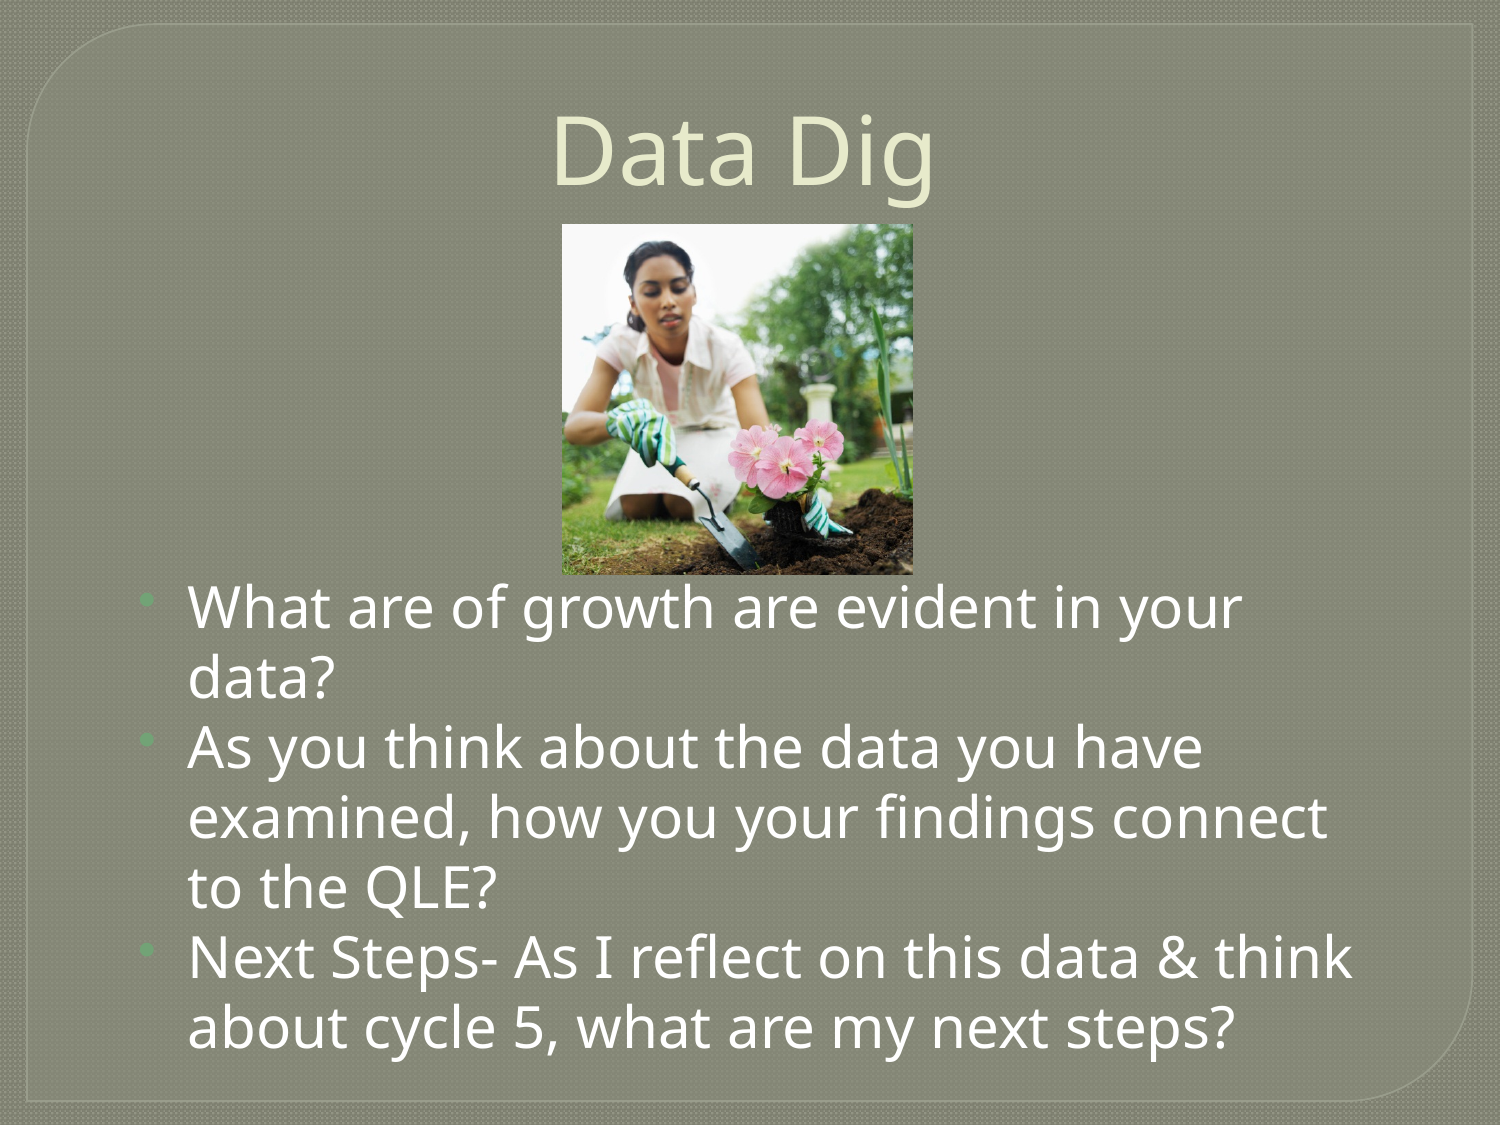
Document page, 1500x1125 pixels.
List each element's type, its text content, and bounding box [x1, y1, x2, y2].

title Data Dig [24, 37, 1463, 213]
list What are of growth are evident in your data? As you think about the data you have examined, how you your findings connect to the QLE? Next Steps- As I reflect on this data & think about cycle 5, what are my next steps? [125, 562, 1413, 863]
picture [562, 224, 913, 576]
